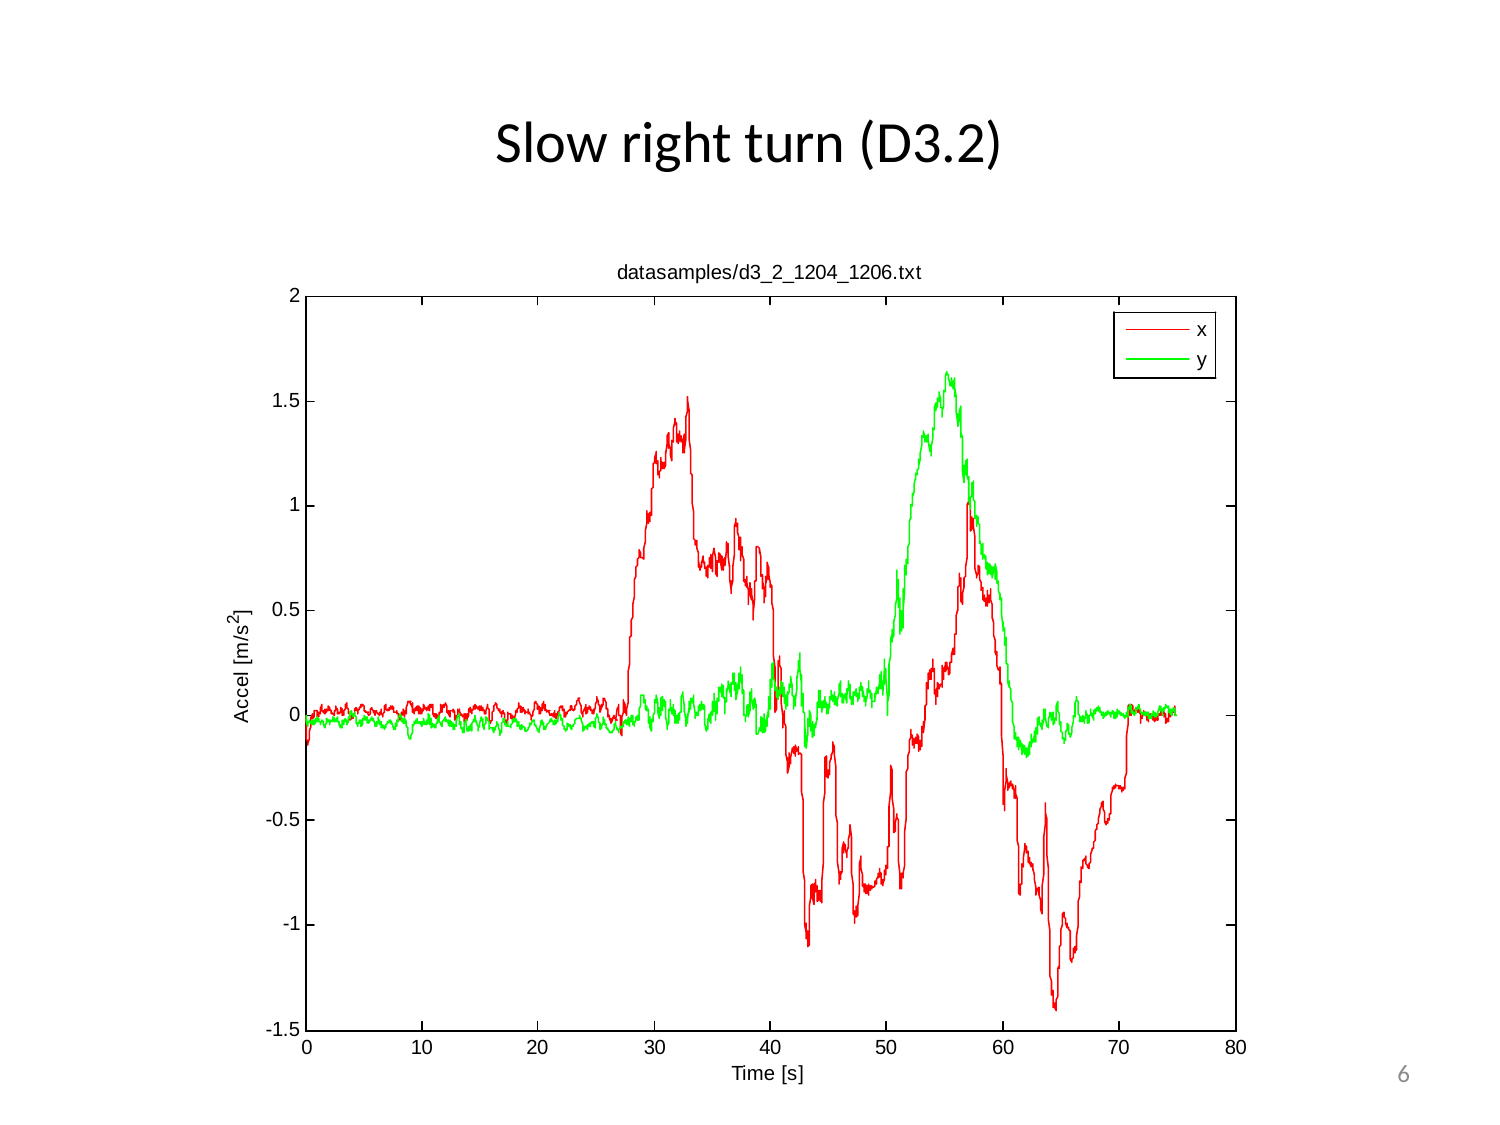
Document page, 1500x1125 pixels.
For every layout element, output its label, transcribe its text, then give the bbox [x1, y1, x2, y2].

picture [149, 229, 1351, 1125]
slide_number 6 [1354, 1042, 1425, 1103]
title Slow right turn (D3.2) [75, 45, 1425, 233]
